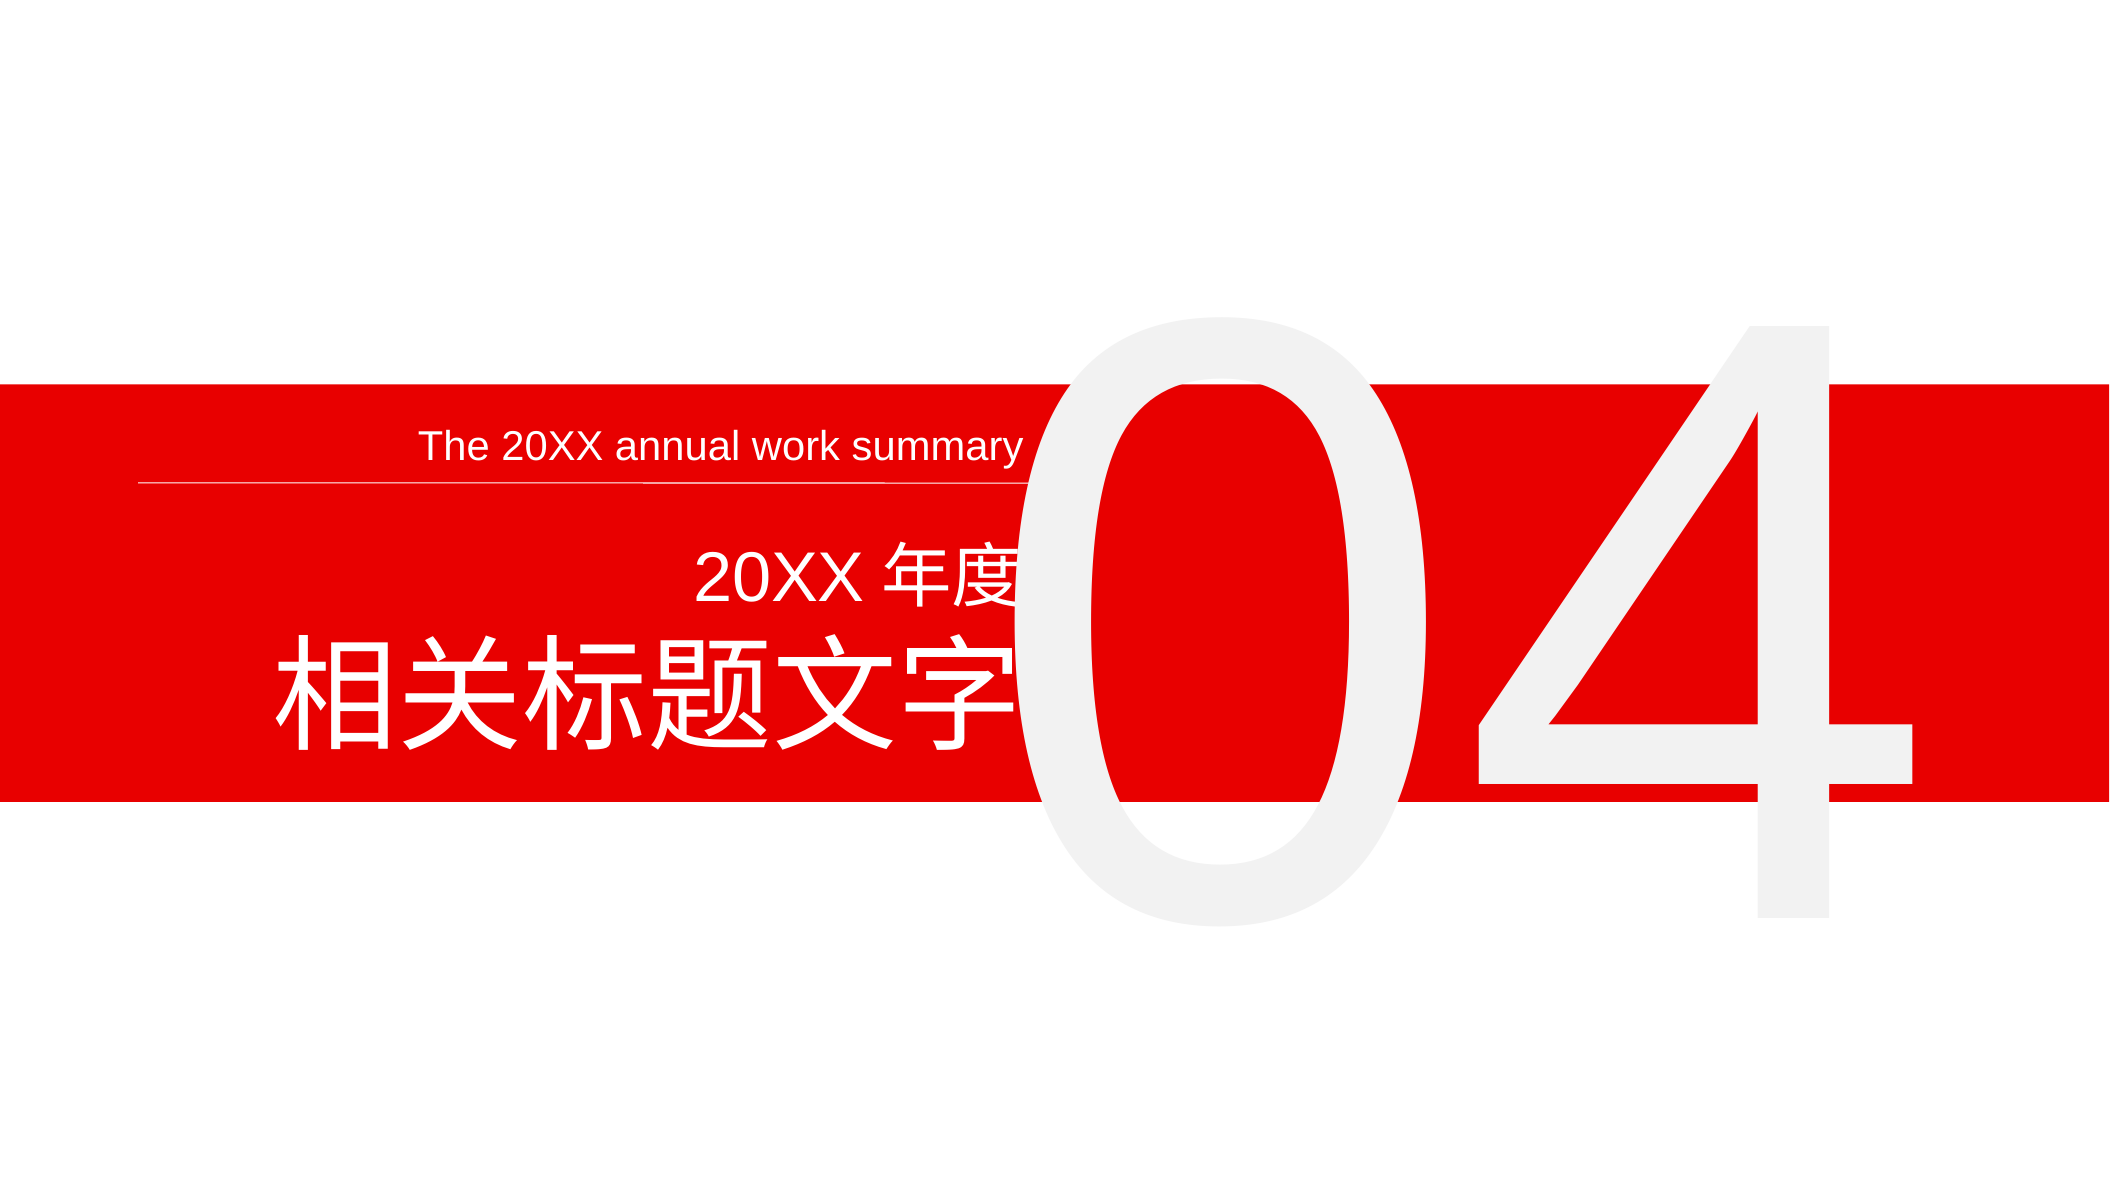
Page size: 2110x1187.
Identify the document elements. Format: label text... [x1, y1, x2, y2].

text_box [0, 384, 965, 802]
text_box 20XX年度 相关标题文字 [257, 523, 965, 773]
text_box The 20XX annual work summary [402, 411, 965, 476]
text_box 04 [965, 50, 1953, 1098]
text_box [1953, 384, 2110, 802]
